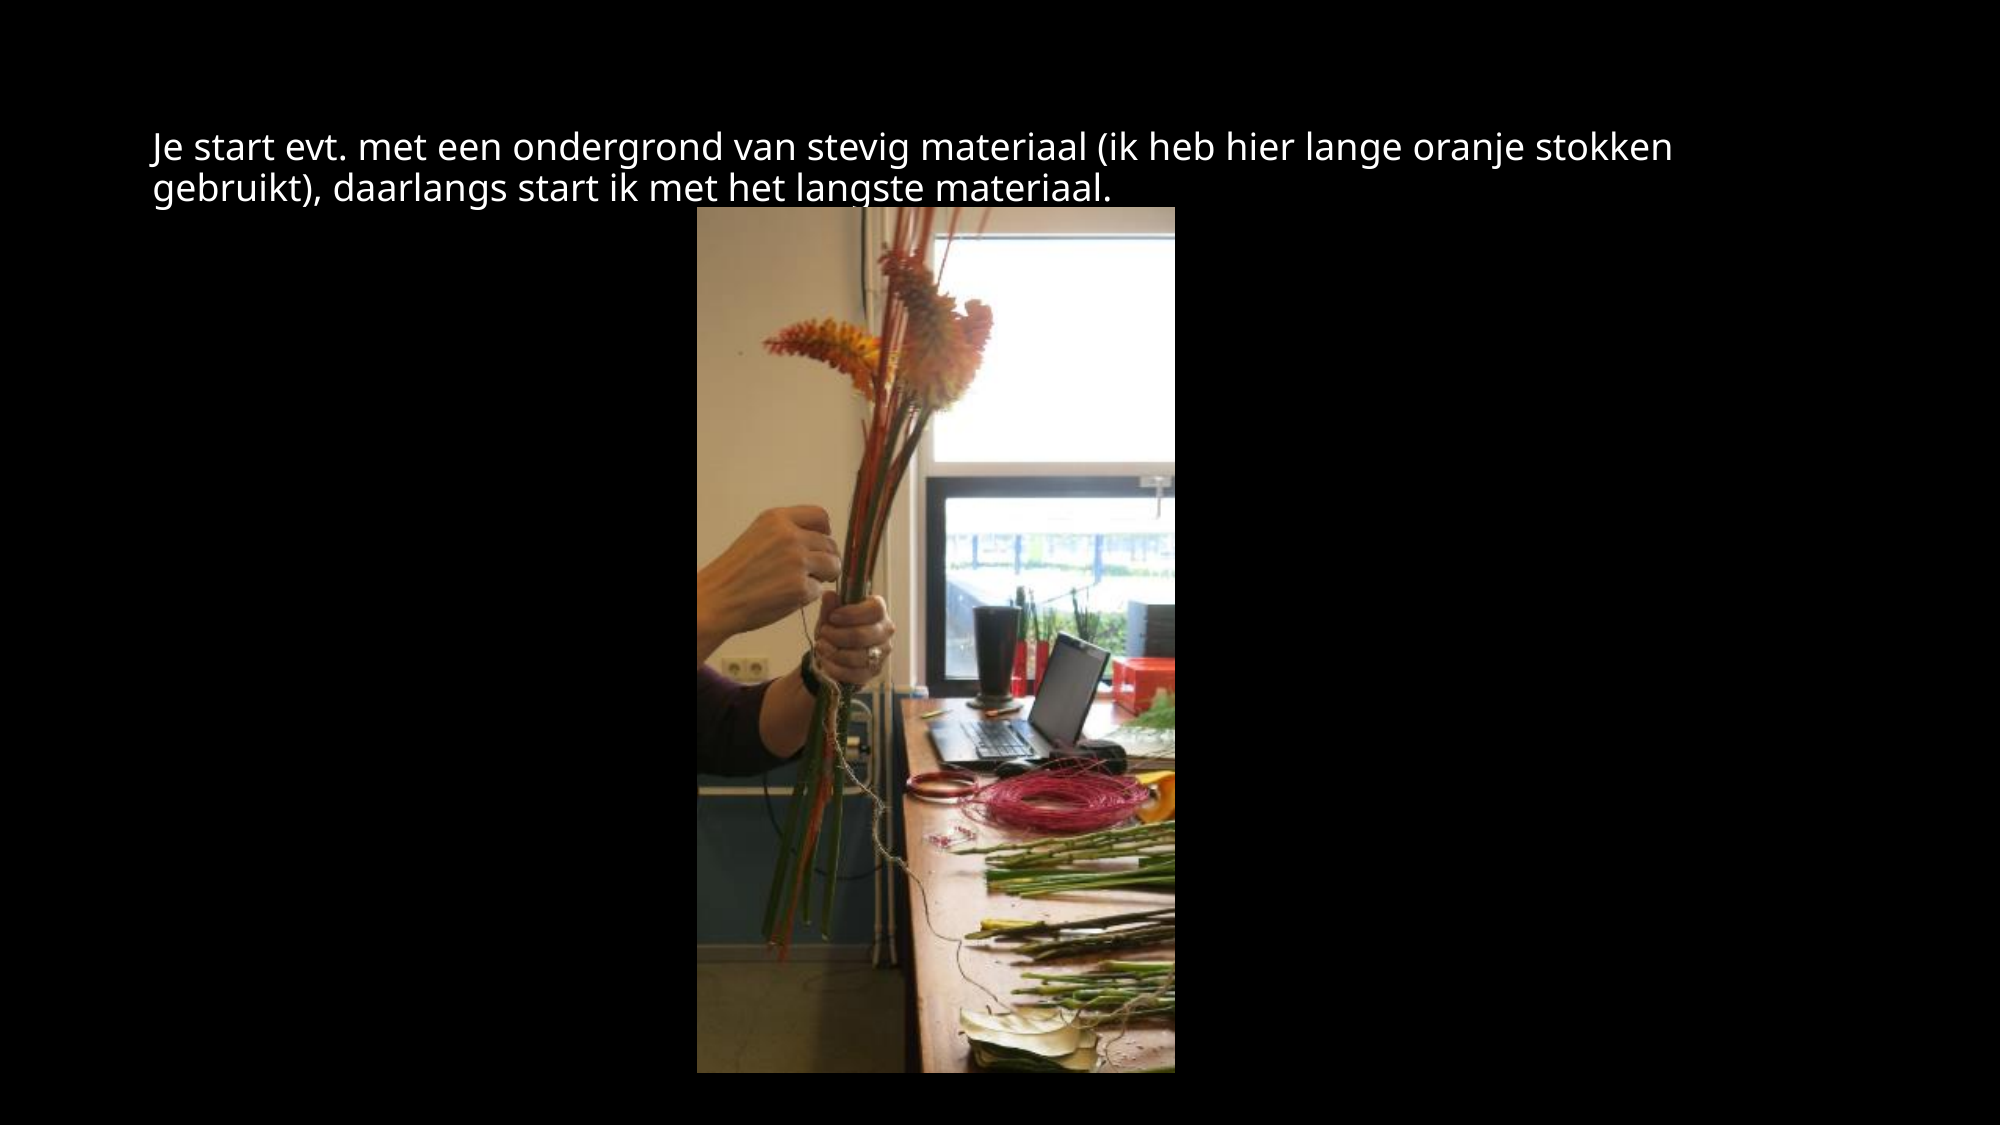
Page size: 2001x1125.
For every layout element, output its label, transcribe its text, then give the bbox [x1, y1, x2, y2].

picture [696, 207, 1175, 1073]
title Je start evt. met een ondergrond van stevig materiaal (ik heb hier lange oranje stokken gebruikt), daarlangs start ik met het langste materiaal. [137, 59, 1863, 278]
